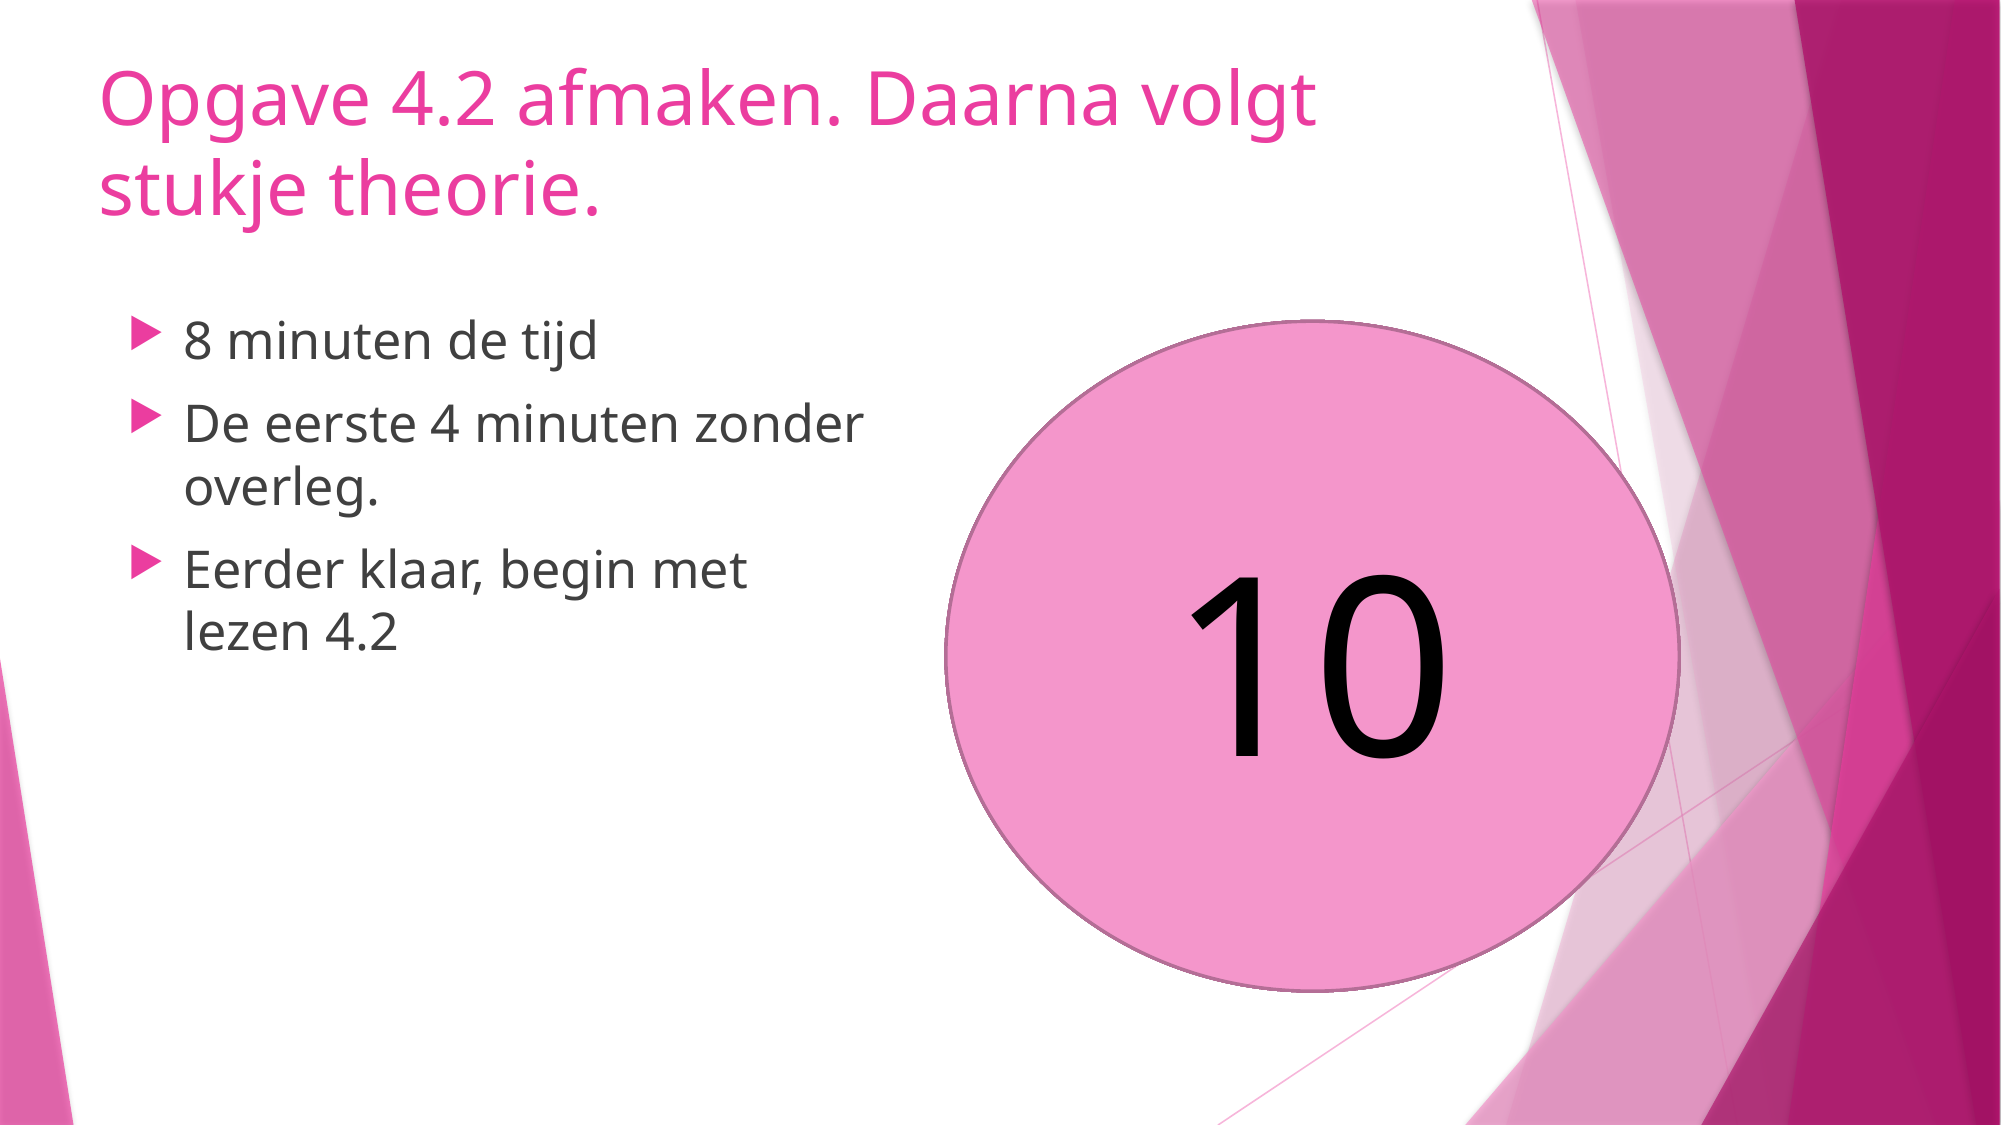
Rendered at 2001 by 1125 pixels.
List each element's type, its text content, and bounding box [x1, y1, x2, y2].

text_box 10 [944, 319, 1681, 993]
title Opgave 4.2 afmaken. Daarna volgt stukje theorie. [83, 42, 1494, 260]
list 8 minuten de tijd De eerste 4 minuten zonder overleg. Eerder klaar, begin met lezen 4.2 [112, 299, 896, 992]
